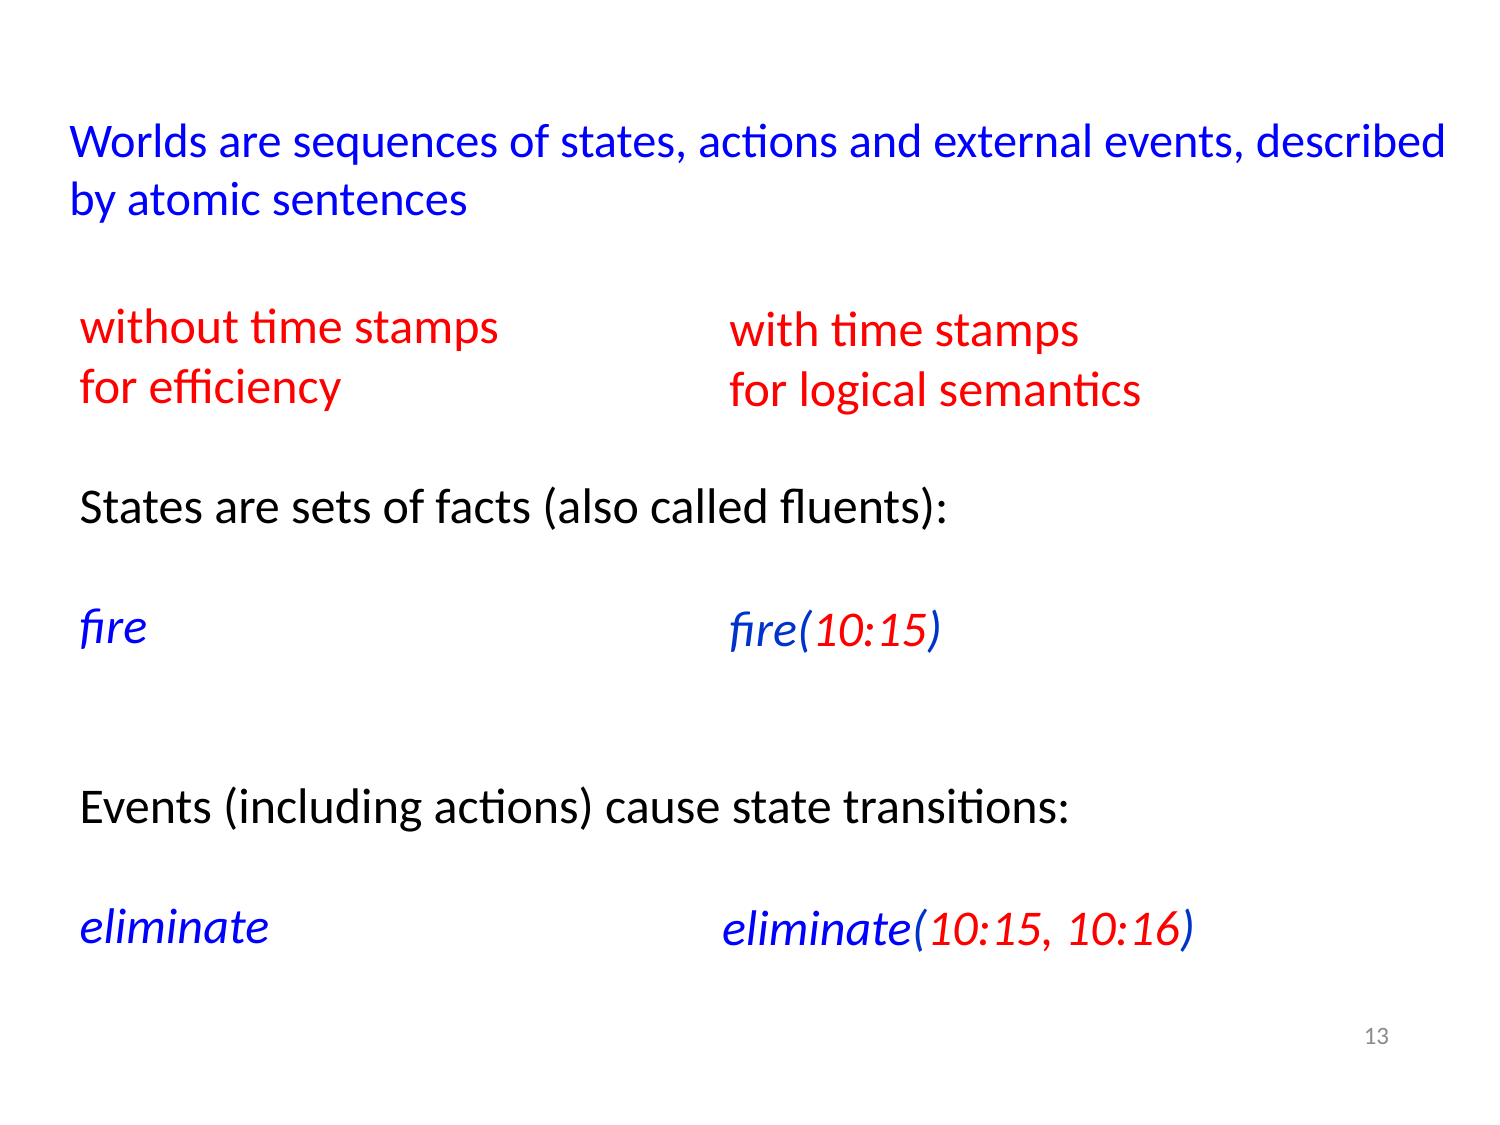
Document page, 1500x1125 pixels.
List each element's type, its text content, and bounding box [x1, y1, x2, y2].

text_box with time stamps for logical semantics fire(10:15) [714, 288, 1459, 708]
text_box without time stamps for efficiency States are sets of facts (also called fluents): fire Events (including actions) cause state transitions: eliminate [64, 285, 1282, 1111]
text_box eliminate(10:15, 10:16) [707, 708, 1500, 964]
title Worlds are sequences of states, actions and external events, described by atomic sentences [54, 101, 1480, 289]
slide_number 13 [1282, 1005, 1405, 1065]
